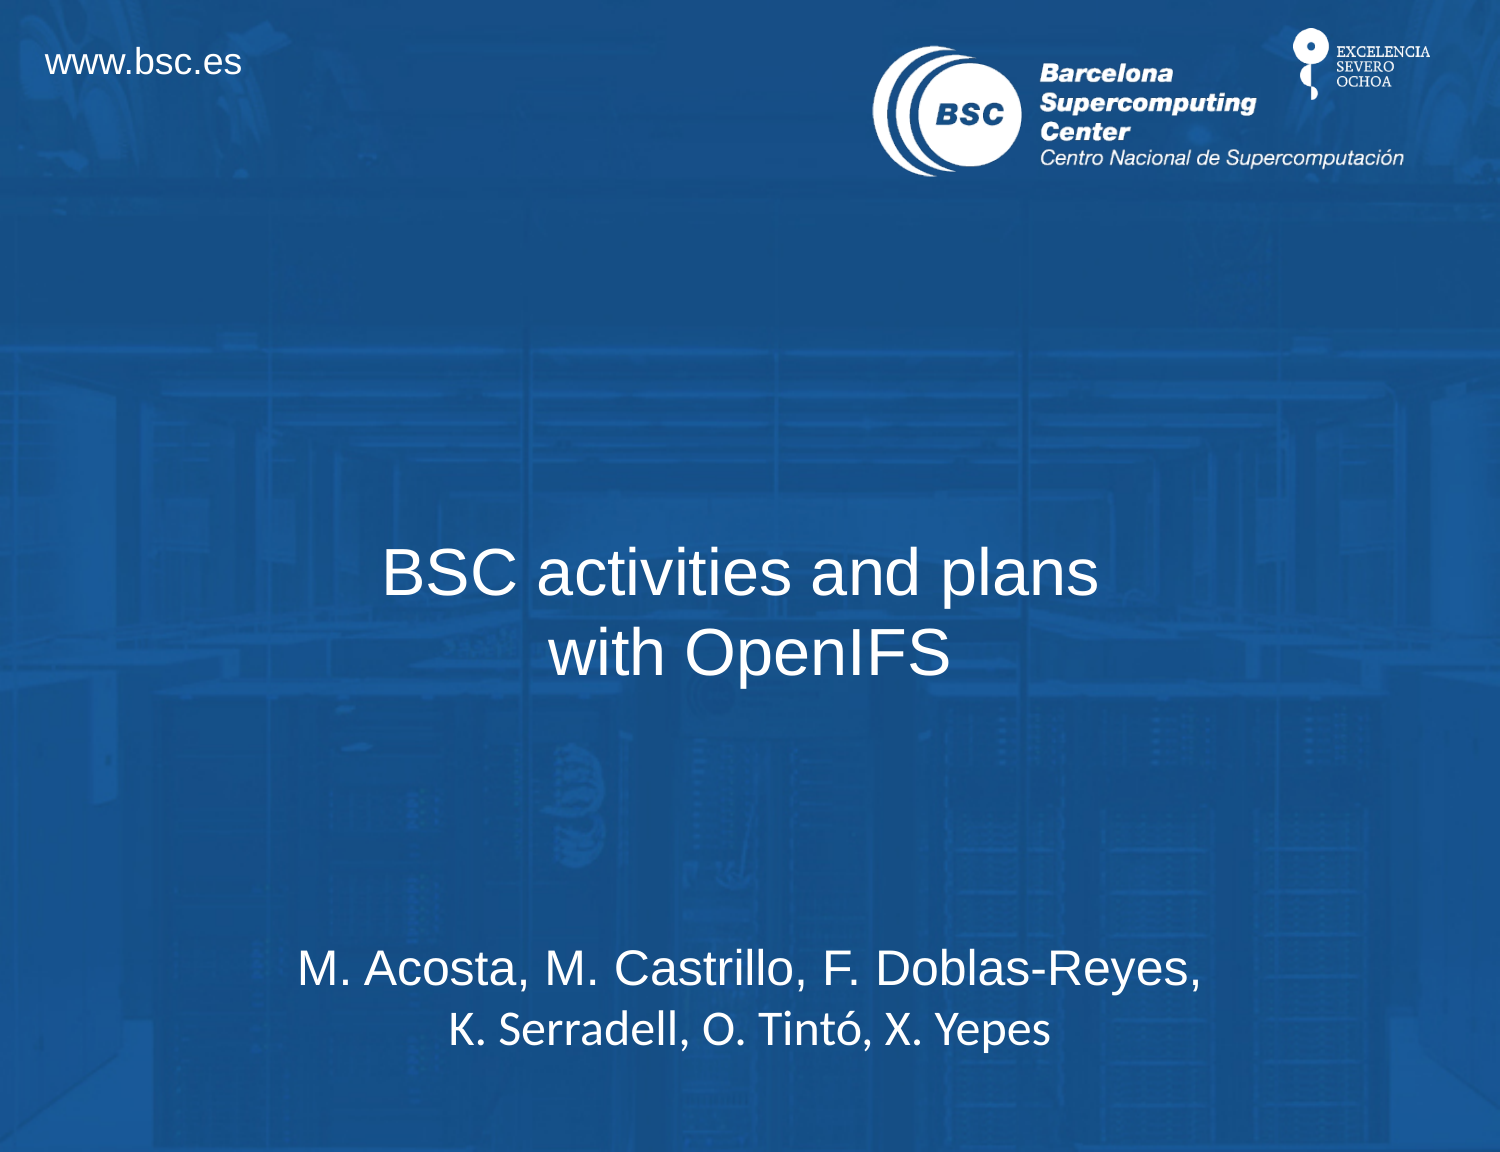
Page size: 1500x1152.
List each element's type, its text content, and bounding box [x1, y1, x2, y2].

title BSC activities and plans with OpenIFS [75, 521, 1425, 631]
text_box M. Acosta, M. Castrillo, F. Doblas-Reyes, K. Serradell, O. Tintó, X. Yepes [224, 928, 1275, 1084]
picture [0, 0, 1500, 1152]
